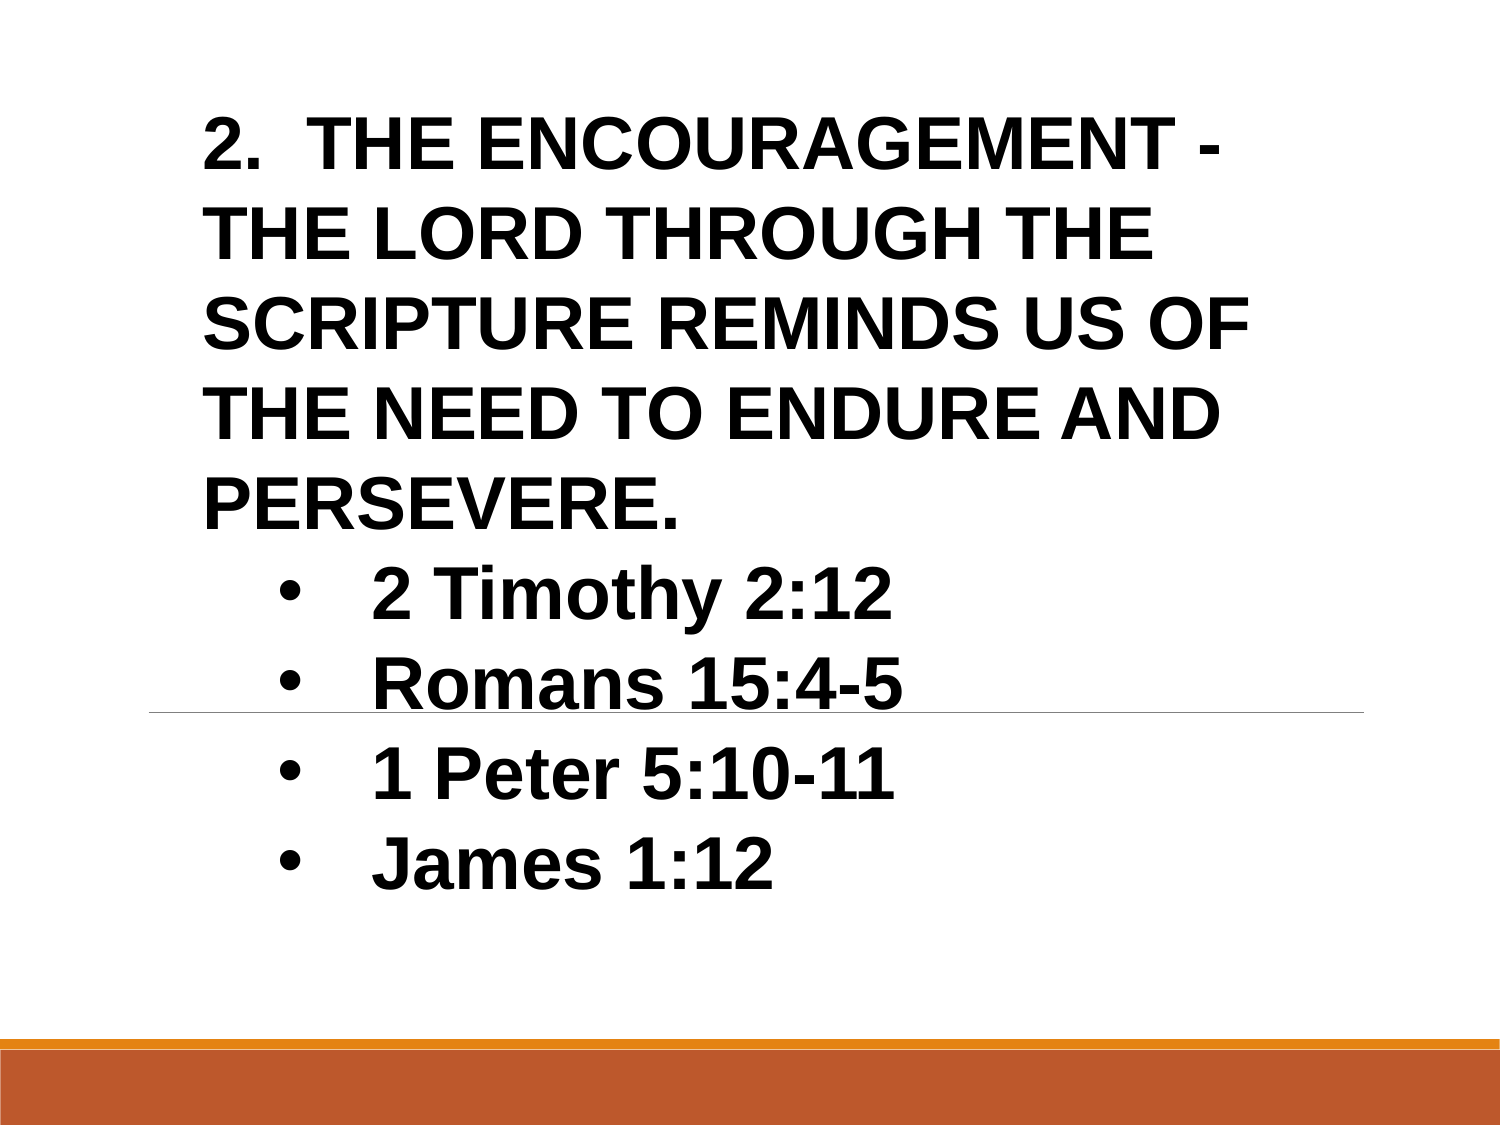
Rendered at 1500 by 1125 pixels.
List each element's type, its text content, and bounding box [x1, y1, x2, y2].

text_box 2. THE ENCOURAGEMENT - THE LORD THROUGH THE SCRIPTURE REMINDS US OF THE NEED TO ENDURE AND PERSEVERE. 2 Timothy 2:12 Romans 15:4-5 1 Peter 5:10-11 James 1:12 [187, 87, 1413, 913]
